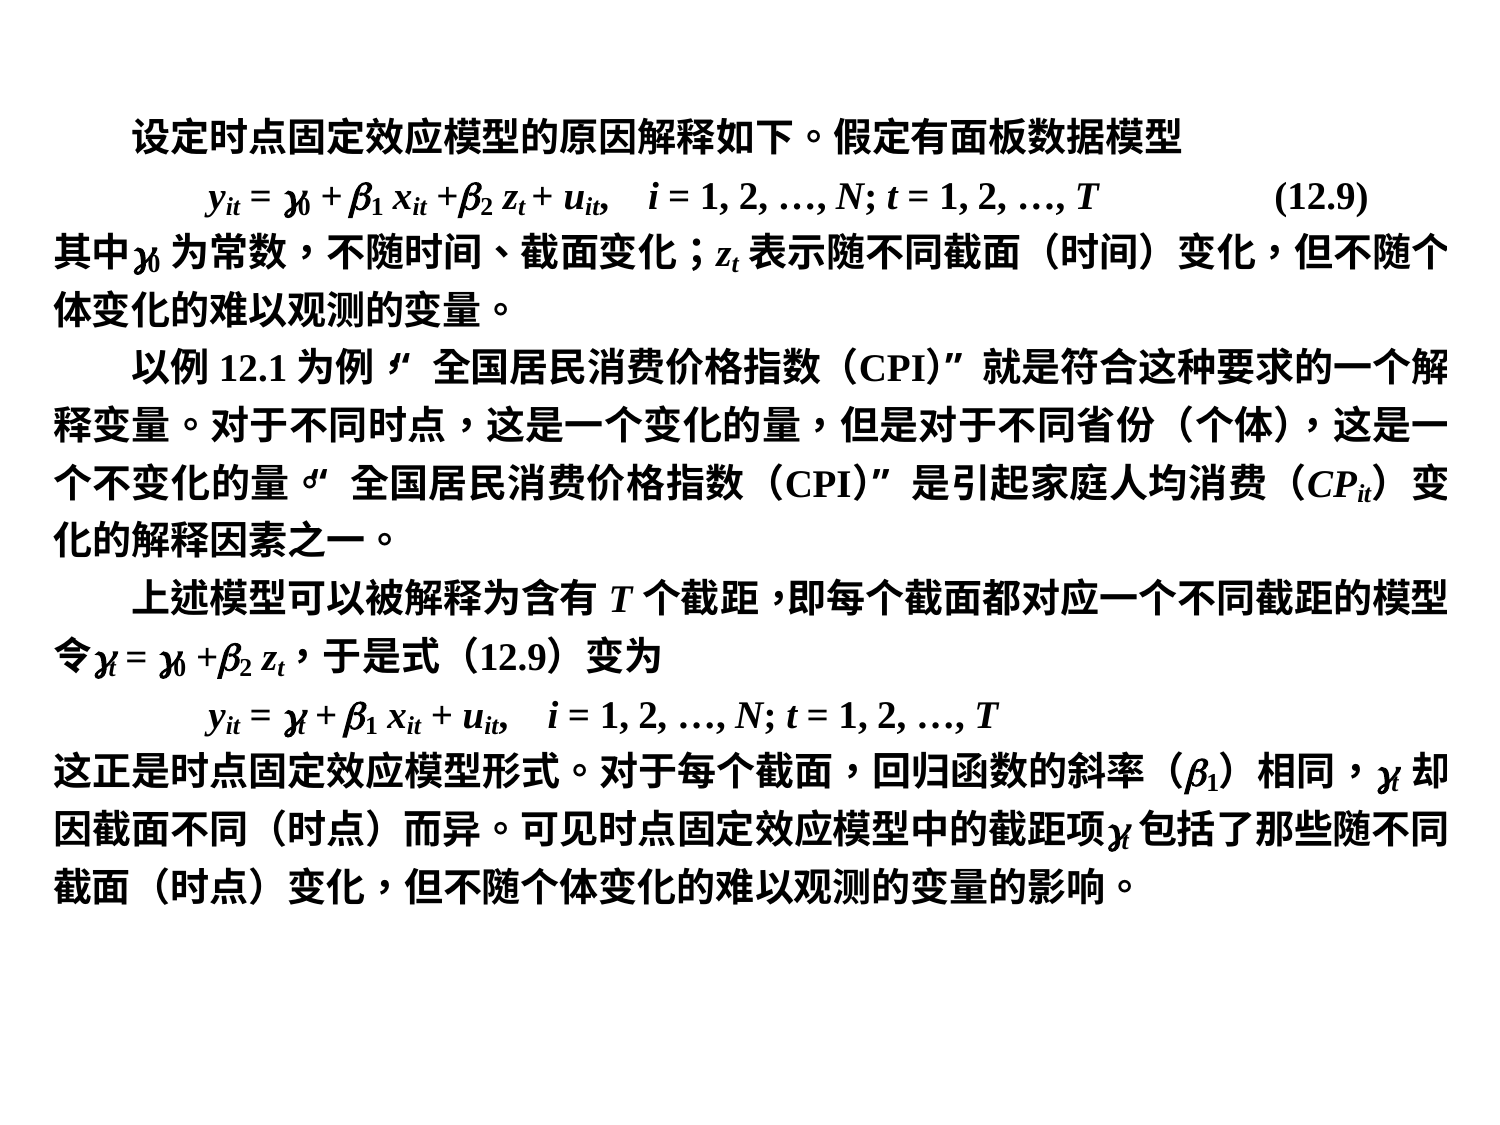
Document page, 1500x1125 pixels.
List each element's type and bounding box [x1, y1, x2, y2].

picture [52, 107, 1448, 916]
